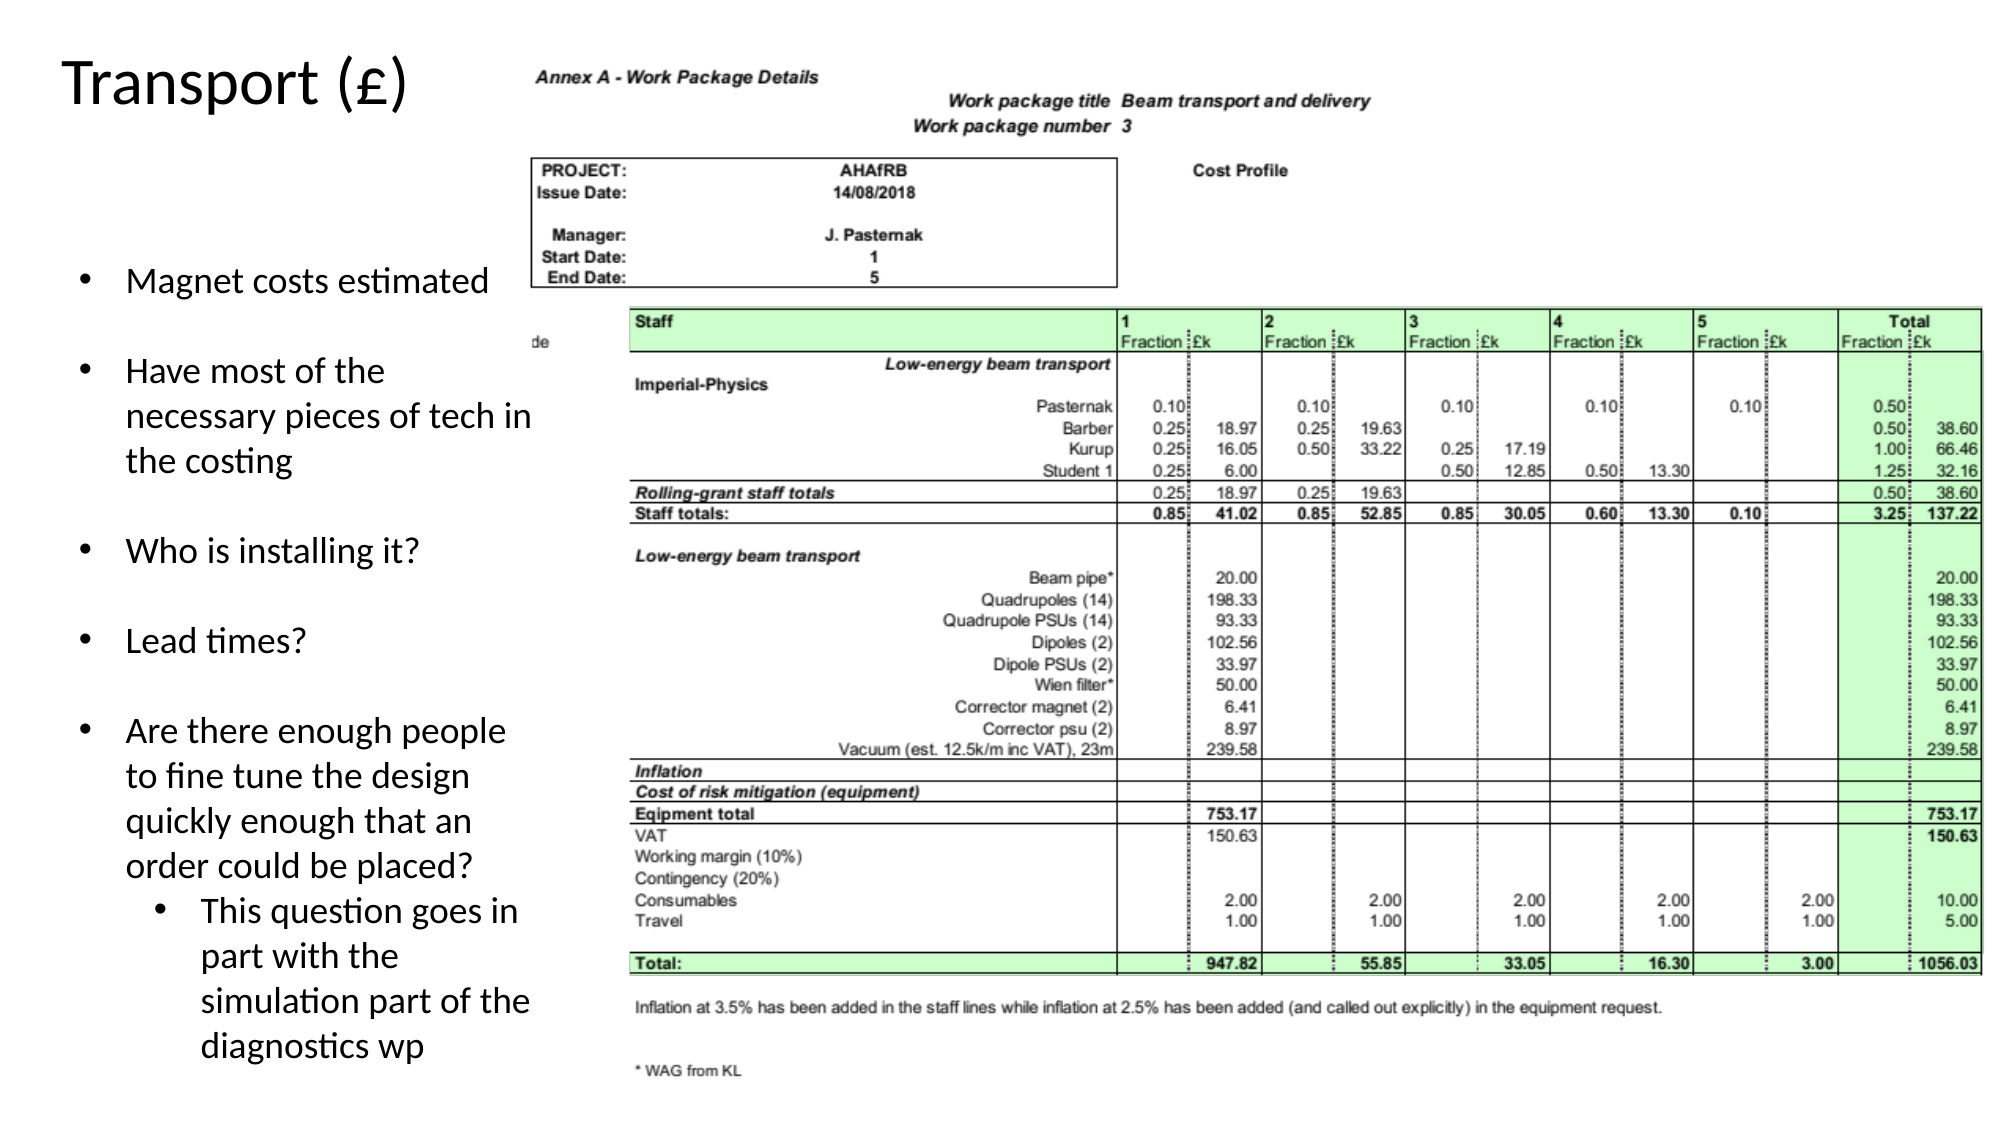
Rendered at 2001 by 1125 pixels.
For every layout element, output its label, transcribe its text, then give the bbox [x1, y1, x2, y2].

text_box Transport (£) [46, 30, 446, 125]
picture [517, 68, 2000, 1088]
text_box Magnet costs estimated Have most of the necessary pieces of tech in the costing Who is installing it? Lead times? Are there enough people to fine tune the design quickly enough that an order could be placed? This question goes in part with the simulation part of the diagnostics wp [63, 248, 517, 1074]
